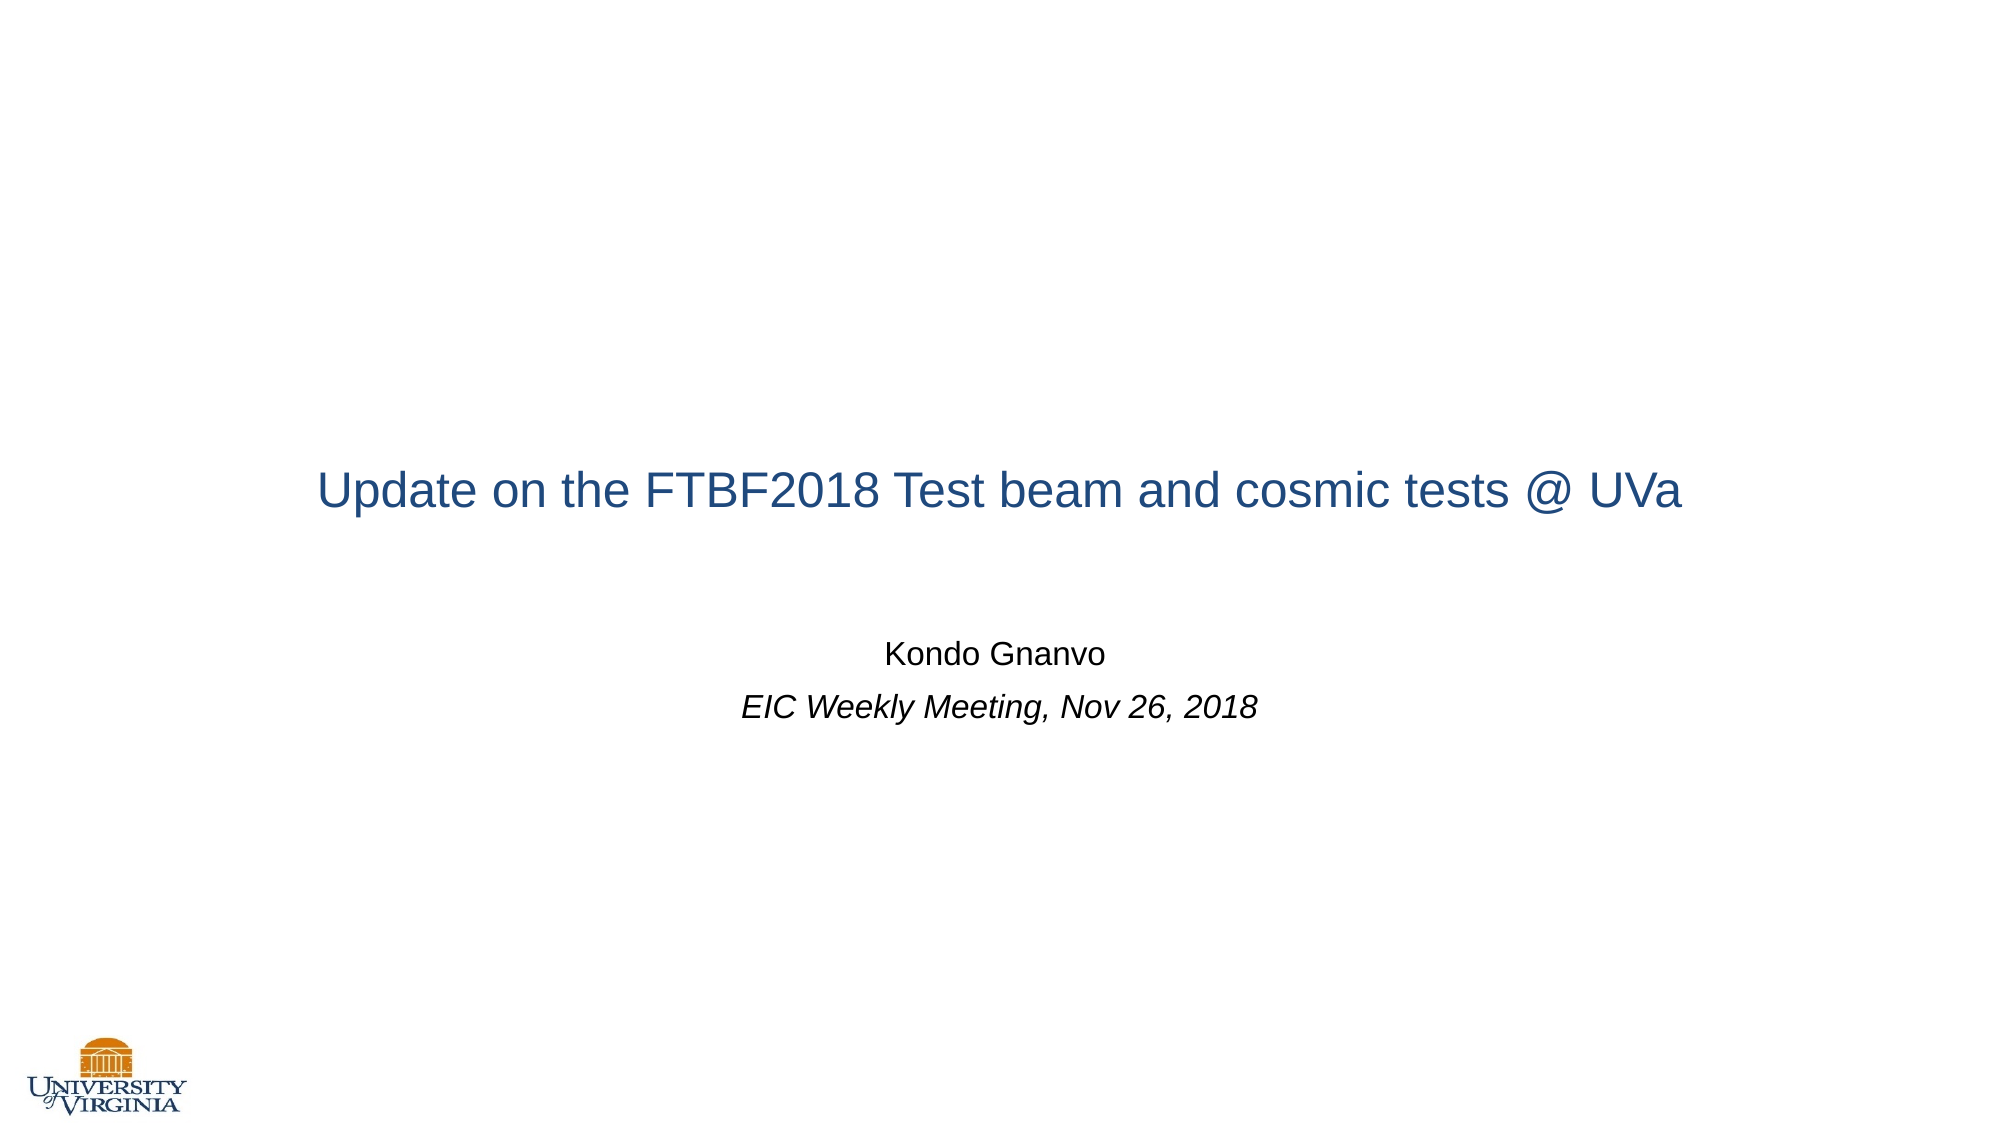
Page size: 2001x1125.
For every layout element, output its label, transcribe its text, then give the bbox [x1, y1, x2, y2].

subtitle Kondo Gnanvo EIC Weekly Meeting, Nov 26, 2018 [249, 624, 1750, 750]
picture [0, 1035, 200, 1125]
title Update on the FTBF2018 Test beam and cosmic tests @ UVa [0, 399, 2000, 575]
